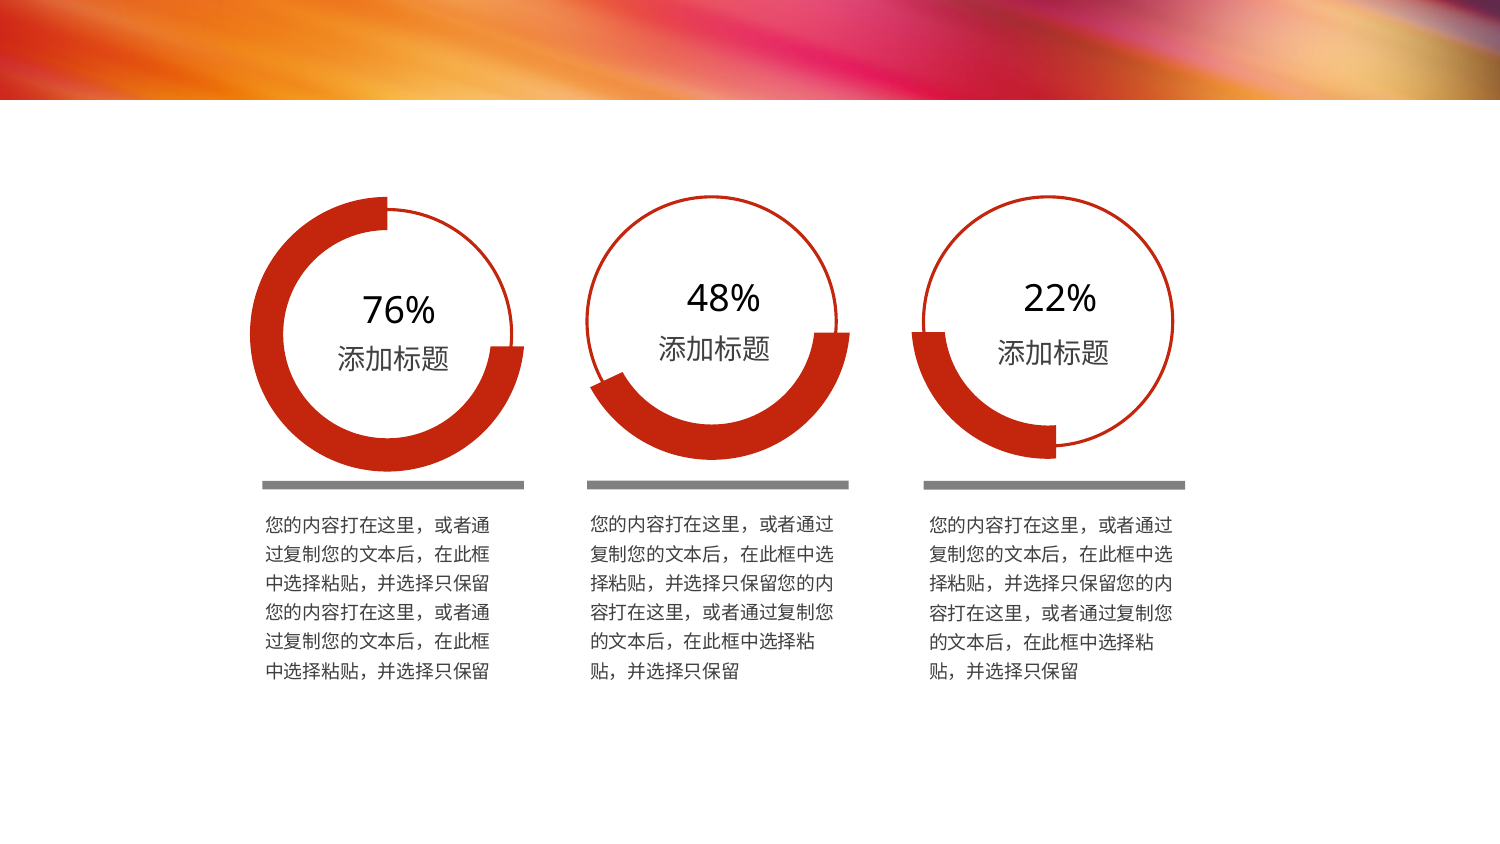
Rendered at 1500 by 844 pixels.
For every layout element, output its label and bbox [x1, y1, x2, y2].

text_box [914, 480, 1189, 722]
picture [0, 0, 1500, 100]
text_box [586, 196, 849, 459]
text_box [575, 480, 858, 721]
text_box [911, 196, 1173, 459]
text_box [250, 480, 524, 722]
text_box [249, 196, 524, 472]
